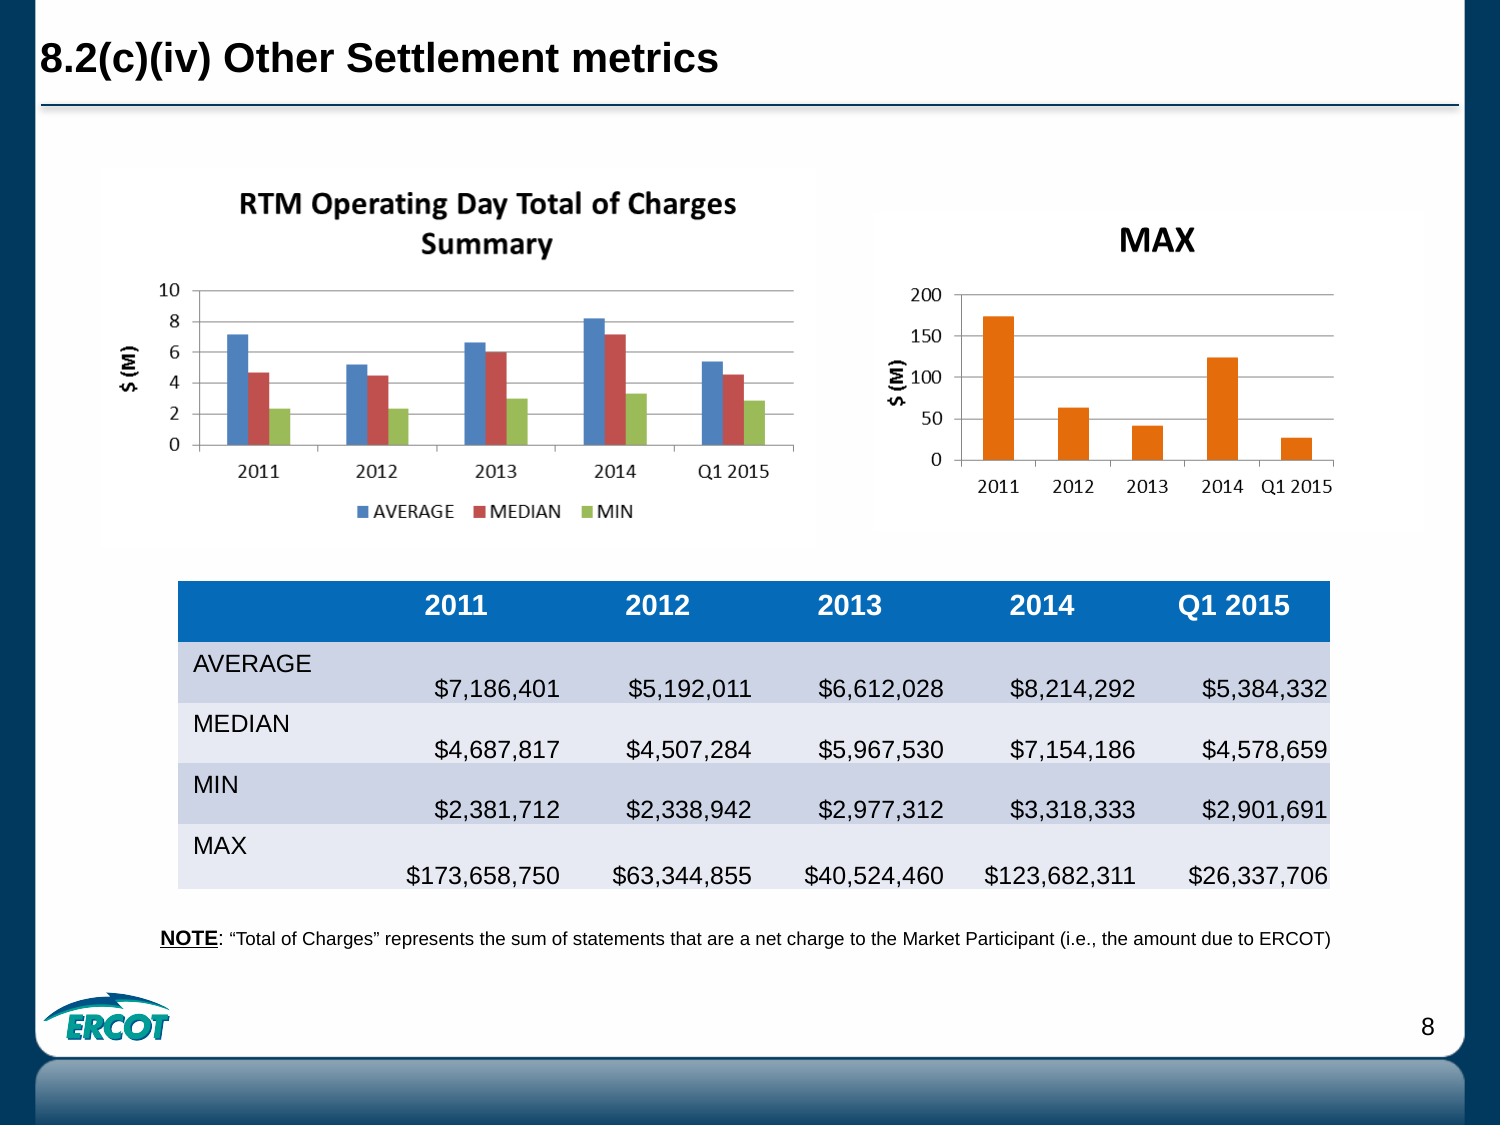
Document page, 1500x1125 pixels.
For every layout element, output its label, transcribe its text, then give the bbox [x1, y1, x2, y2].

table_cell MIN [178, 763, 350, 824]
table_header [178, 581, 350, 642]
table_cell $7,186,401 [350, 642, 562, 703]
table_cell $2,381,712 [350, 763, 562, 824]
table_cell $2,901,691 [1138, 763, 1330, 824]
table_cell $40,524,460 [754, 824, 946, 889]
picture [35, 0, 1465, 1125]
table_cell $2,338,942 [562, 763, 754, 824]
table_cell $4,507,284 [562, 703, 754, 763]
table_cell $4,578,659 [1138, 703, 1330, 763]
table_cell $5,384,332 [1138, 642, 1330, 703]
table_cell MAX [178, 824, 350, 889]
text_box NOTE: “Total of Charges” represents the sum of statements that are a net charge to the Market Participant (i.e., the amount due to ERCOT) [145, 917, 1363, 958]
table_cell $8,214,292 [946, 642, 1138, 703]
table_header 2013 [754, 581, 946, 642]
table_cell MEDIAN [178, 703, 350, 763]
table_header 2014 [946, 581, 1138, 642]
table_cell $3,318,333 [946, 763, 1138, 824]
table_cell $7,154,186 [946, 703, 1138, 763]
title 8.2(c)(iv) Other Settlement metrics [24, 0, 1450, 113]
table_cell $4,687,817 [350, 703, 562, 763]
table_cell $63,344,855 [562, 824, 754, 889]
table_cell $2,977,312 [754, 763, 946, 824]
table_cell $5,192,011 [562, 642, 754, 703]
table_header Q1 2015 [1138, 581, 1330, 642]
table_cell $26,337,706 [1138, 824, 1330, 889]
table_cell $5,967,530 [754, 703, 946, 763]
table_cell AVERAGE [178, 642, 350, 703]
table_cell $6,612,028 [754, 642, 946, 703]
table_cell $123,682,311 [946, 824, 1138, 889]
table_header 2012 [562, 581, 754, 642]
text_box [57, 142, 1424, 382]
table_cell $173,658,750 [350, 824, 562, 889]
table_header 2011 [350, 581, 562, 642]
